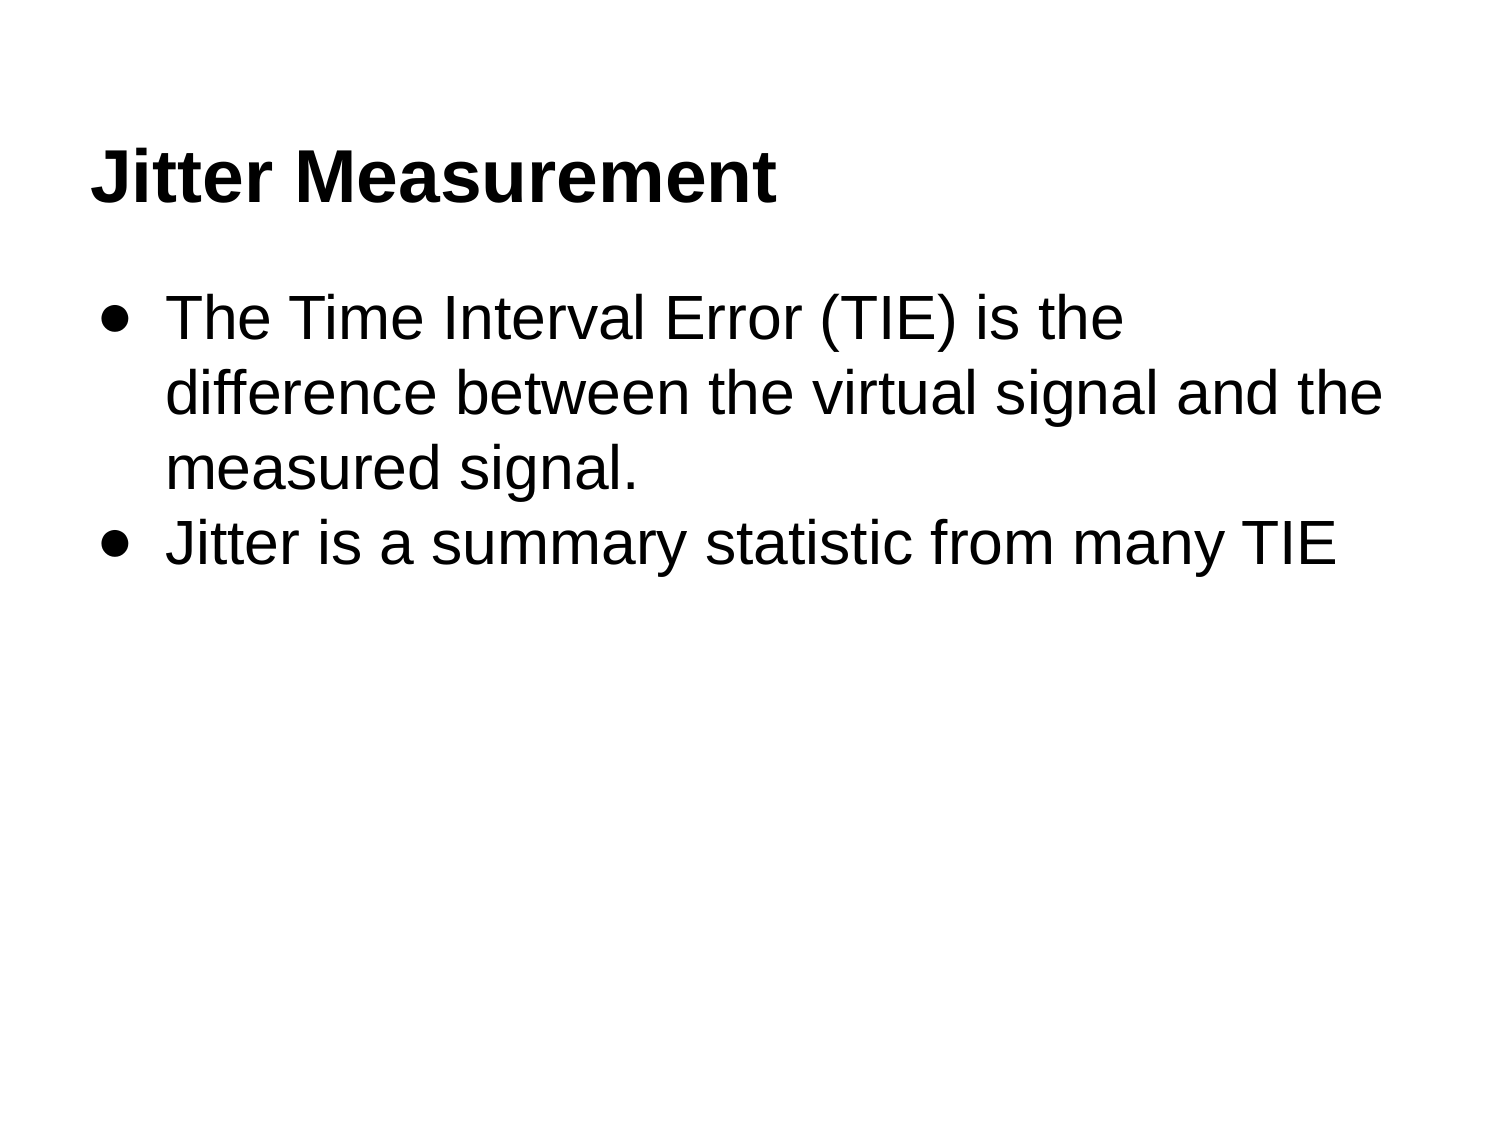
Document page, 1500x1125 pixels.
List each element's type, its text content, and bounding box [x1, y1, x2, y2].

title Jitter Measurement [75, 45, 1425, 233]
list The Time Interval Error (TIE) is the difference between the virtual signal and the measured signal. Jitter is a summary statistic from many TIE [75, 262, 1425, 1078]
